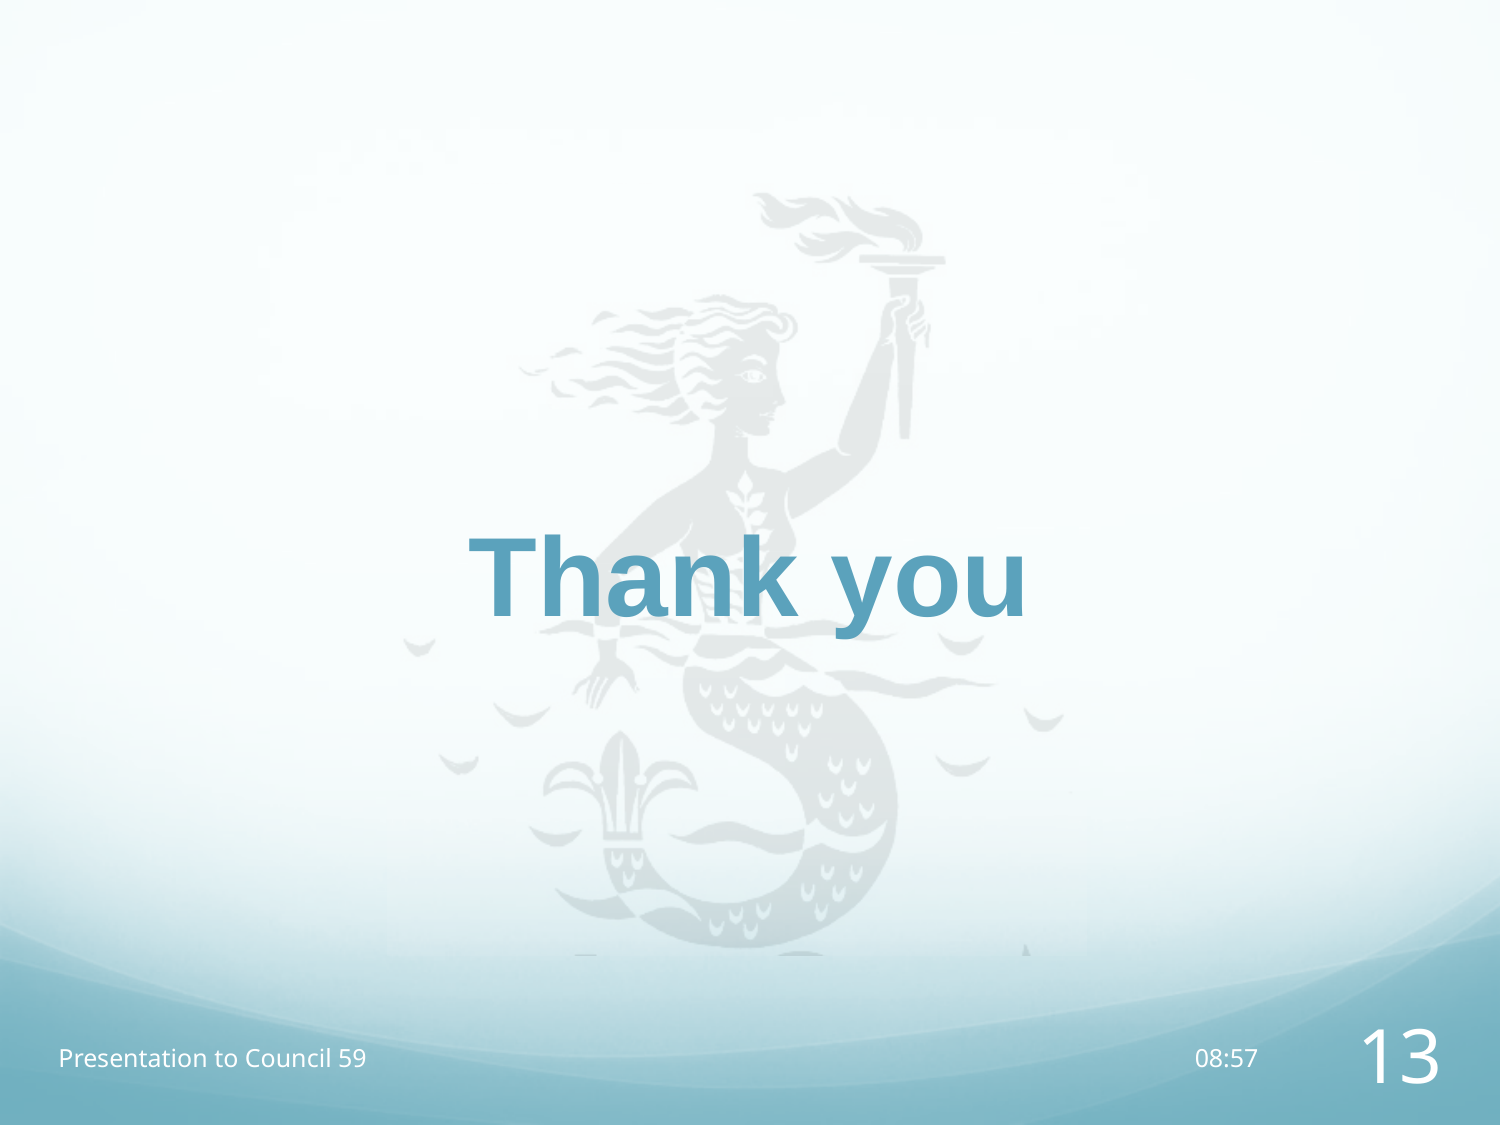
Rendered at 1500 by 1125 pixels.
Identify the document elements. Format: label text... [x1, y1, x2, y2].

footer Presentation to Council 59 [43, 1029, 838, 1090]
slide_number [923, 1029, 1274, 1090]
slide_number 13 [1295, 1029, 1459, 1090]
list Thank you [90, 213, 1410, 926]
